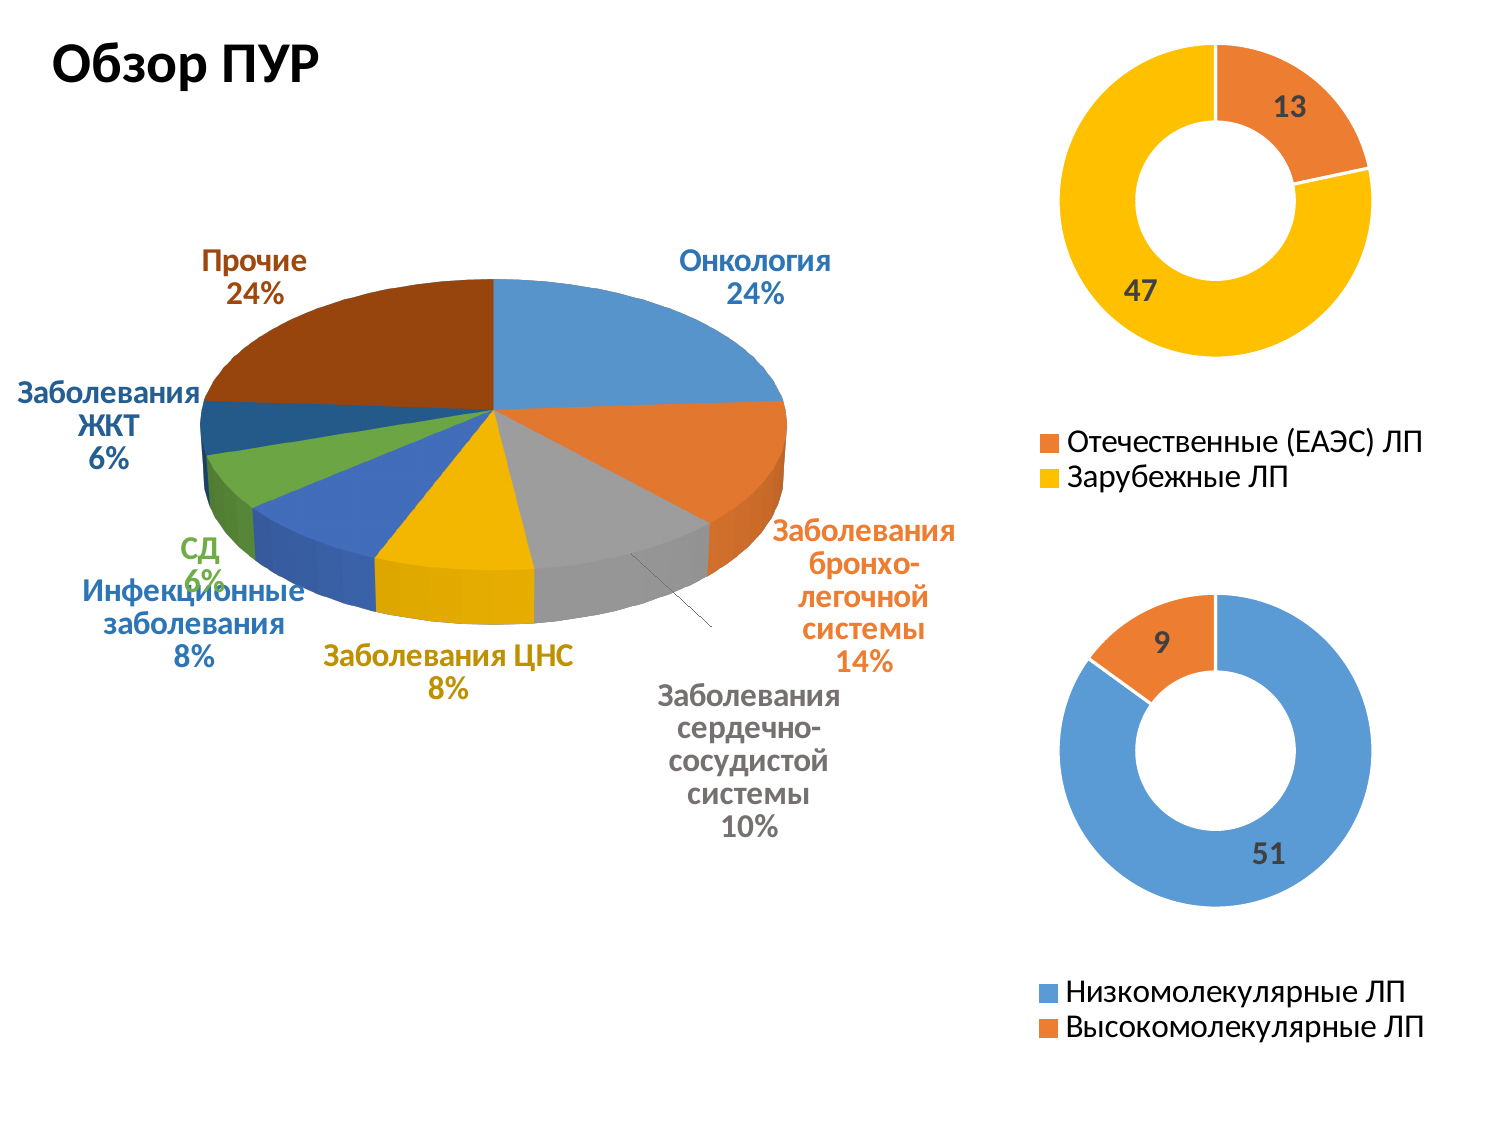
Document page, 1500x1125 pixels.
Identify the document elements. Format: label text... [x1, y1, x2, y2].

title Обзор ПУР [37, 24, 956, 103]
chart [0, 0, 1500, 1125]
